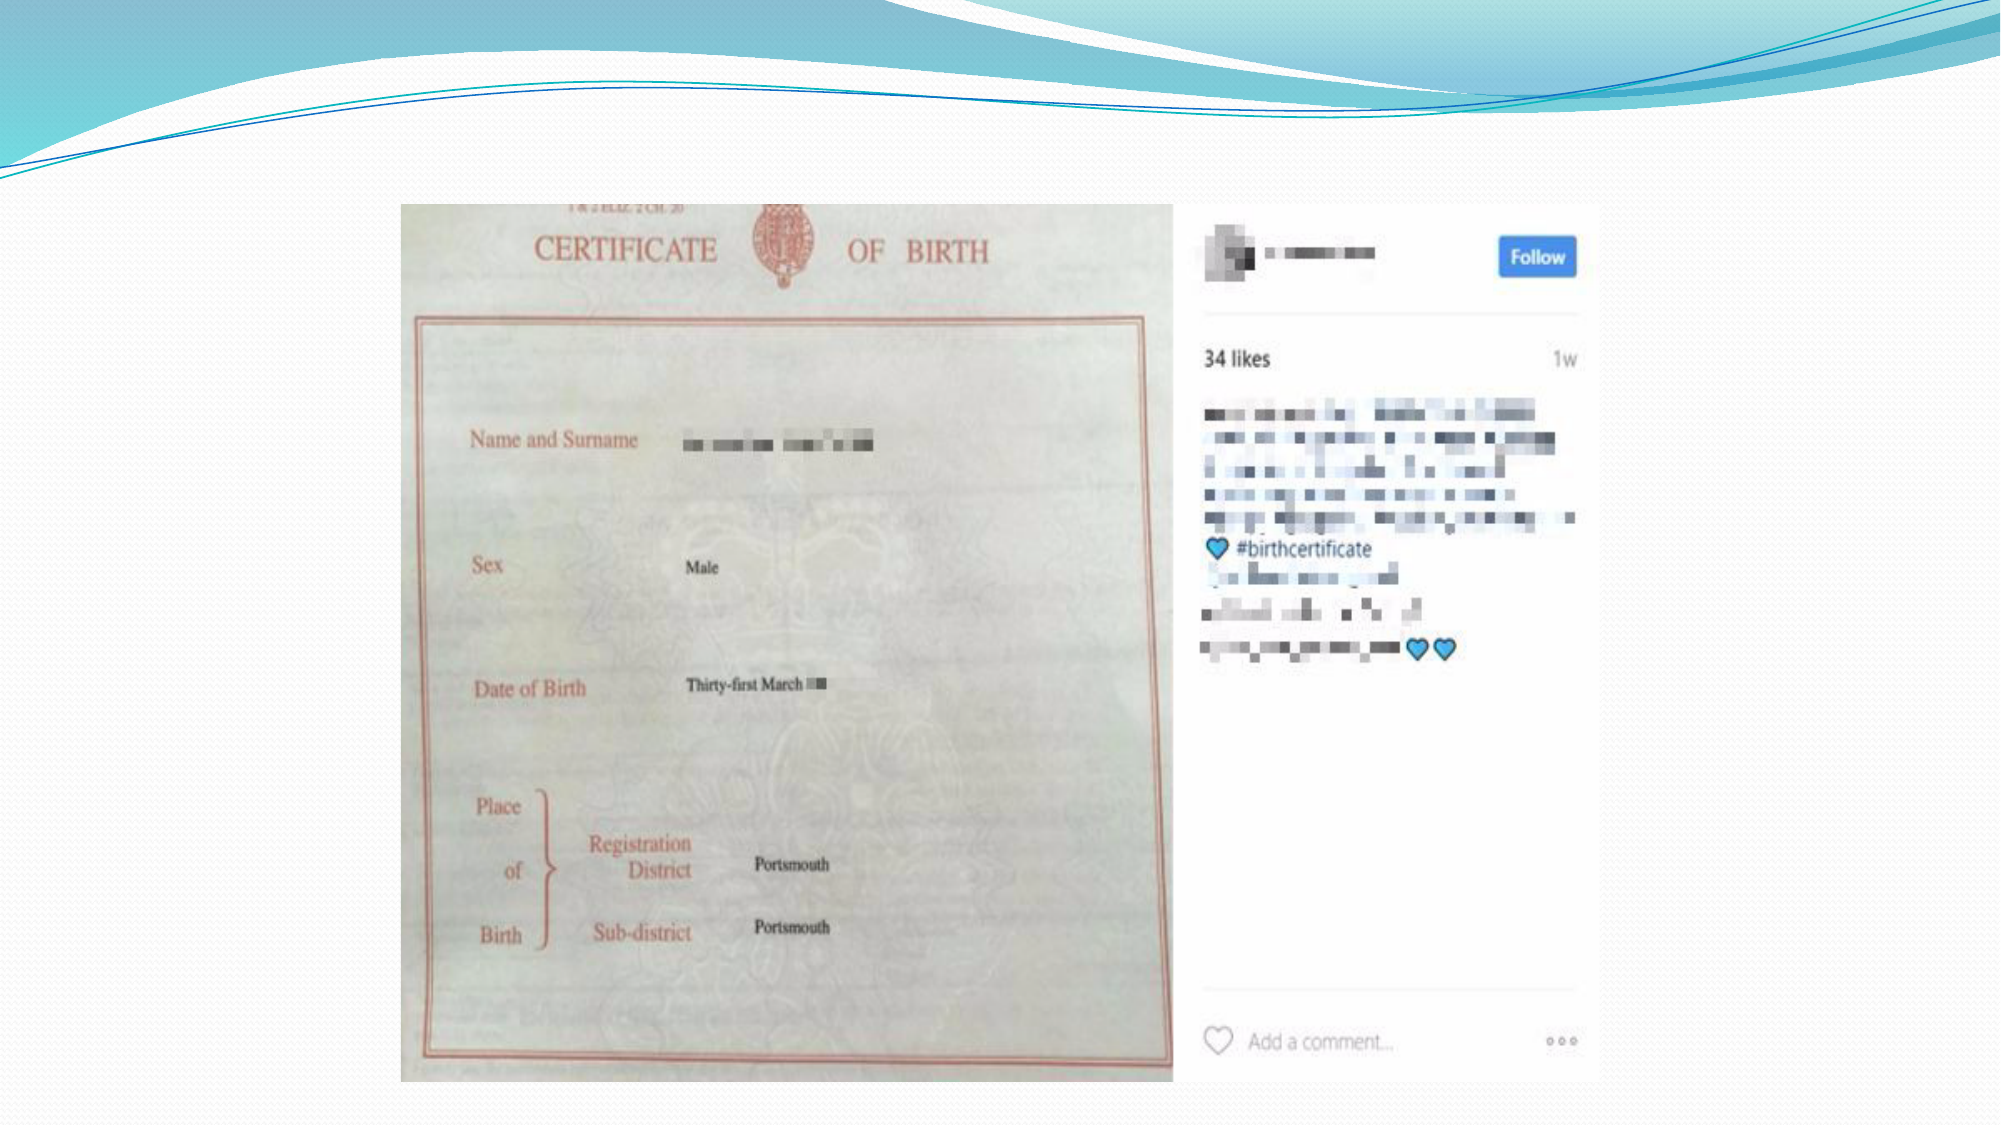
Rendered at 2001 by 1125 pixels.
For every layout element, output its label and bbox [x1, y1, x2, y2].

picture [400, 204, 1601, 1082]
